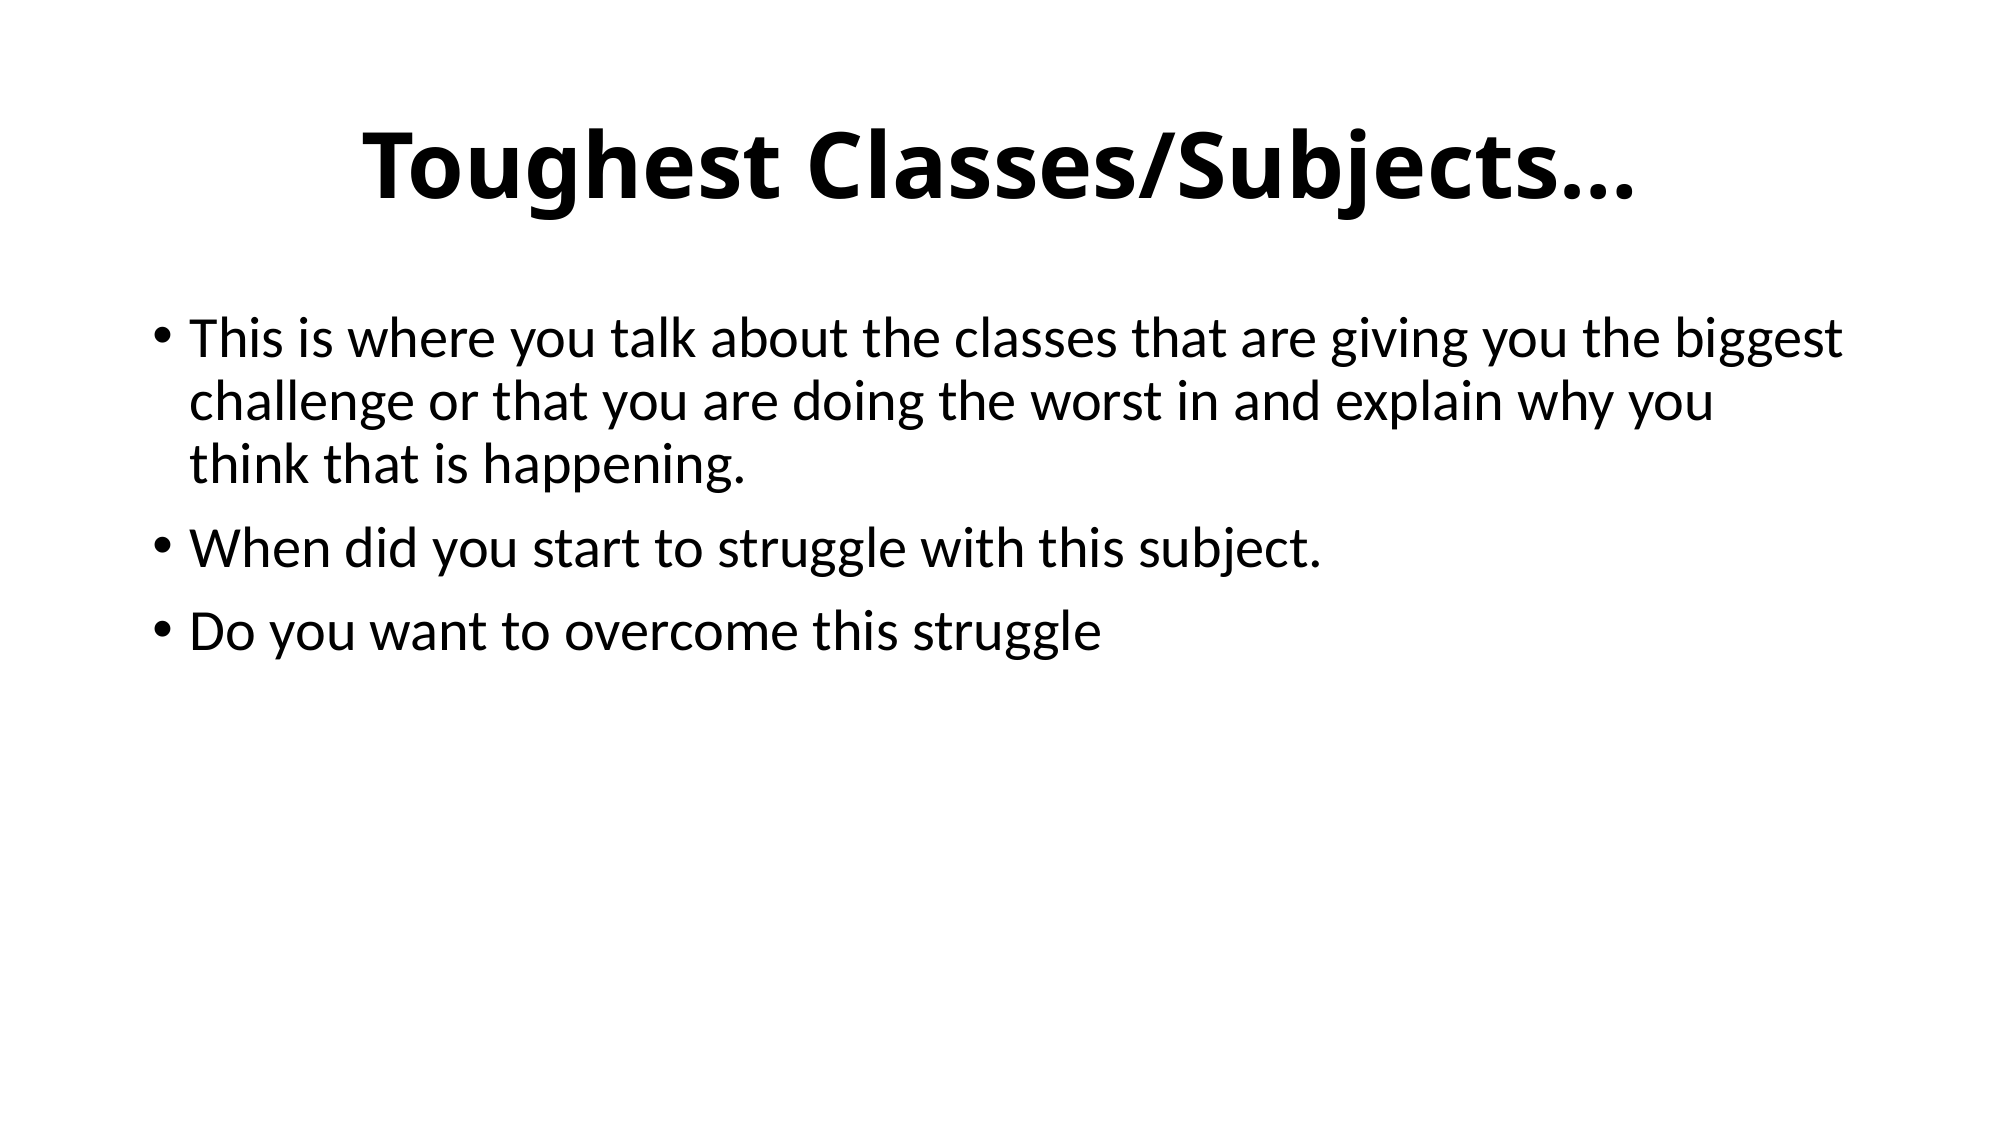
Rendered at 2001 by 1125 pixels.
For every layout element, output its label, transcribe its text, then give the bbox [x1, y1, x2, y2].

list This is where you talk about the classes that are giving you the biggest challenge or that you are doing the worst in and explain why you think that is happening. When did you start to struggle with this subject. Do you want to overcome this struggle [137, 299, 1863, 1014]
title Toughest Classes/Subjects… [137, 59, 1863, 278]
